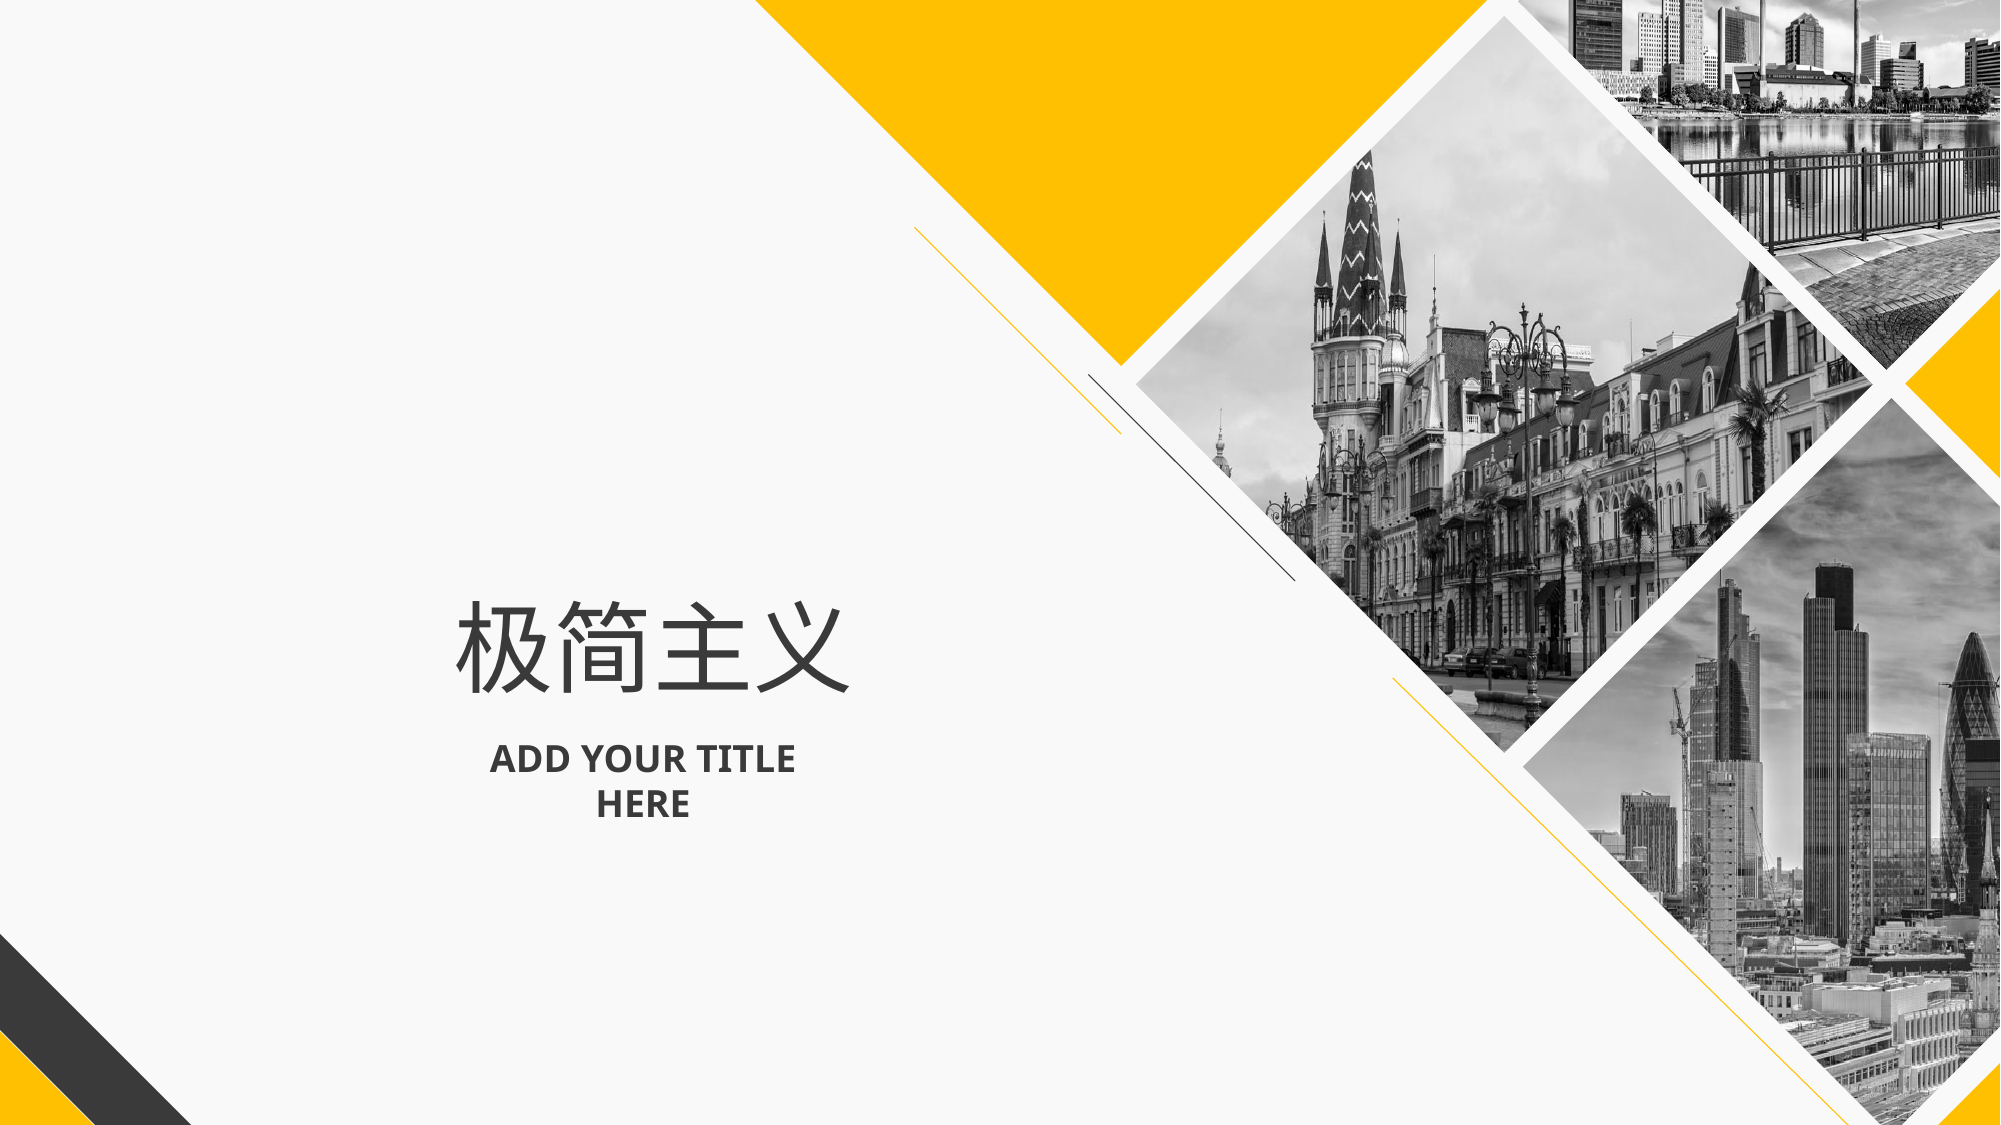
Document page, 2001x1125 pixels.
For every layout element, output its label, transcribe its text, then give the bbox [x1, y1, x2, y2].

text_box [1936, 1061, 2000, 1125]
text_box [1088, 374, 1296, 582]
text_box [914, 227, 1122, 435]
text_box 极简主义 [438, 578, 869, 713]
text_box [1144, 14, 1875, 677]
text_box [1392, 677, 1888, 1125]
text_box [1611, 396, 2000, 1125]
text_box [1516, 0, 2000, 372]
text_box [753, 0, 1489, 367]
text_box [0, 932, 193, 1125]
text_box ADD YOUR TITLE HERE [423, 727, 863, 833]
text_box [0, 1029, 96, 1125]
text_box [1903, 287, 2000, 480]
